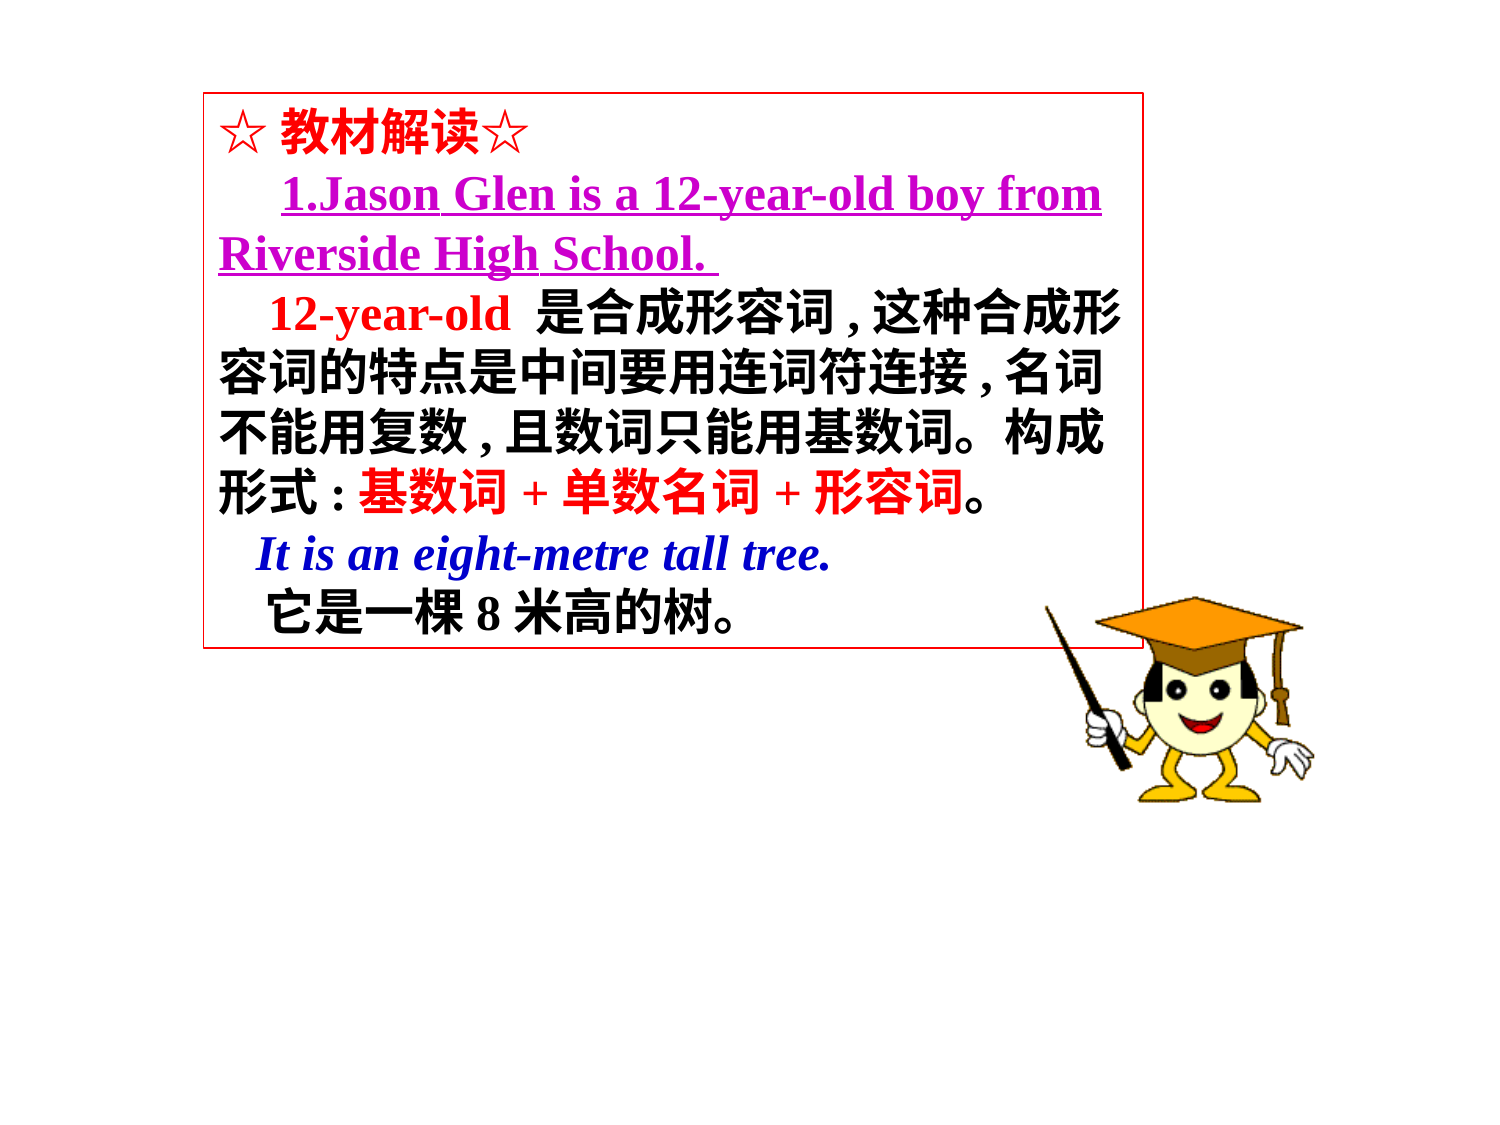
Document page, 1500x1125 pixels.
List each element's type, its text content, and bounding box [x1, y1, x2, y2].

text_box ☆教材解读☆ 1.Jason Glen is a 12-year-old boy from Riverside High School. 12-year-old 是合成形容词,这种合成形容词的特点是中间要用连词符连接,名词不能用复数,且数词只能用基数词。构成形式:基数词+单数名词+形容词。 It is an eight-metre tall tree. 它是一棵8米高的树。 [203, 93, 1143, 648]
picture [1024, 581, 1338, 817]
